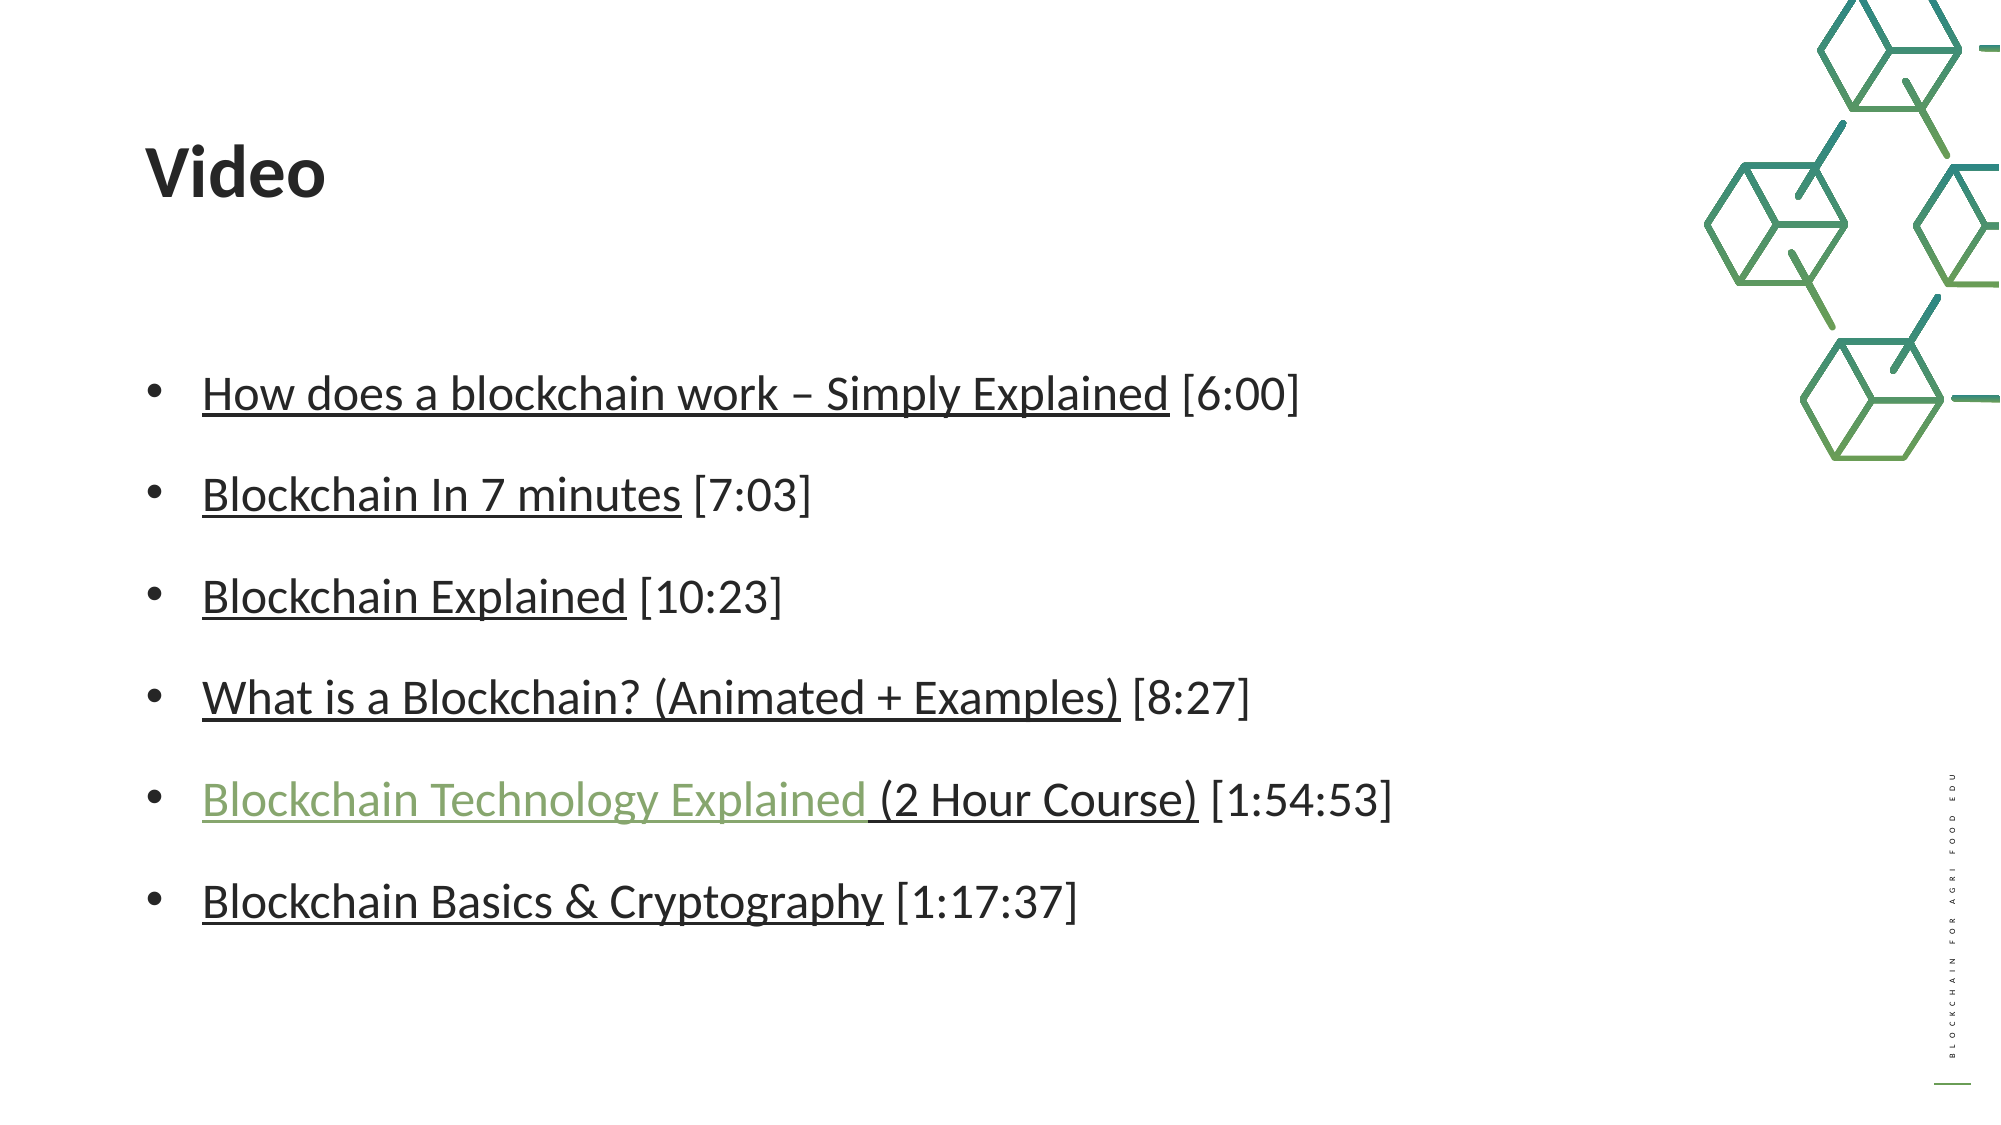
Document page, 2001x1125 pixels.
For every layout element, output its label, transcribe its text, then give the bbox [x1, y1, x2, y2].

list How does a blockchain work – Simply Explained [6:00] Blockchain In 7 minutes [7:03] Blockchain Explained [10:23] What is a Blockchain? (Animated + Examples) [8:27] Blockchain Technology Explained (2 Hour Course) [1:54:53] Blockchain Basics & Cryptography [1:17:37] [130, 348, 1869, 1035]
list Video [130, 124, 1704, 337]
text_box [1704, 0, 2000, 461]
